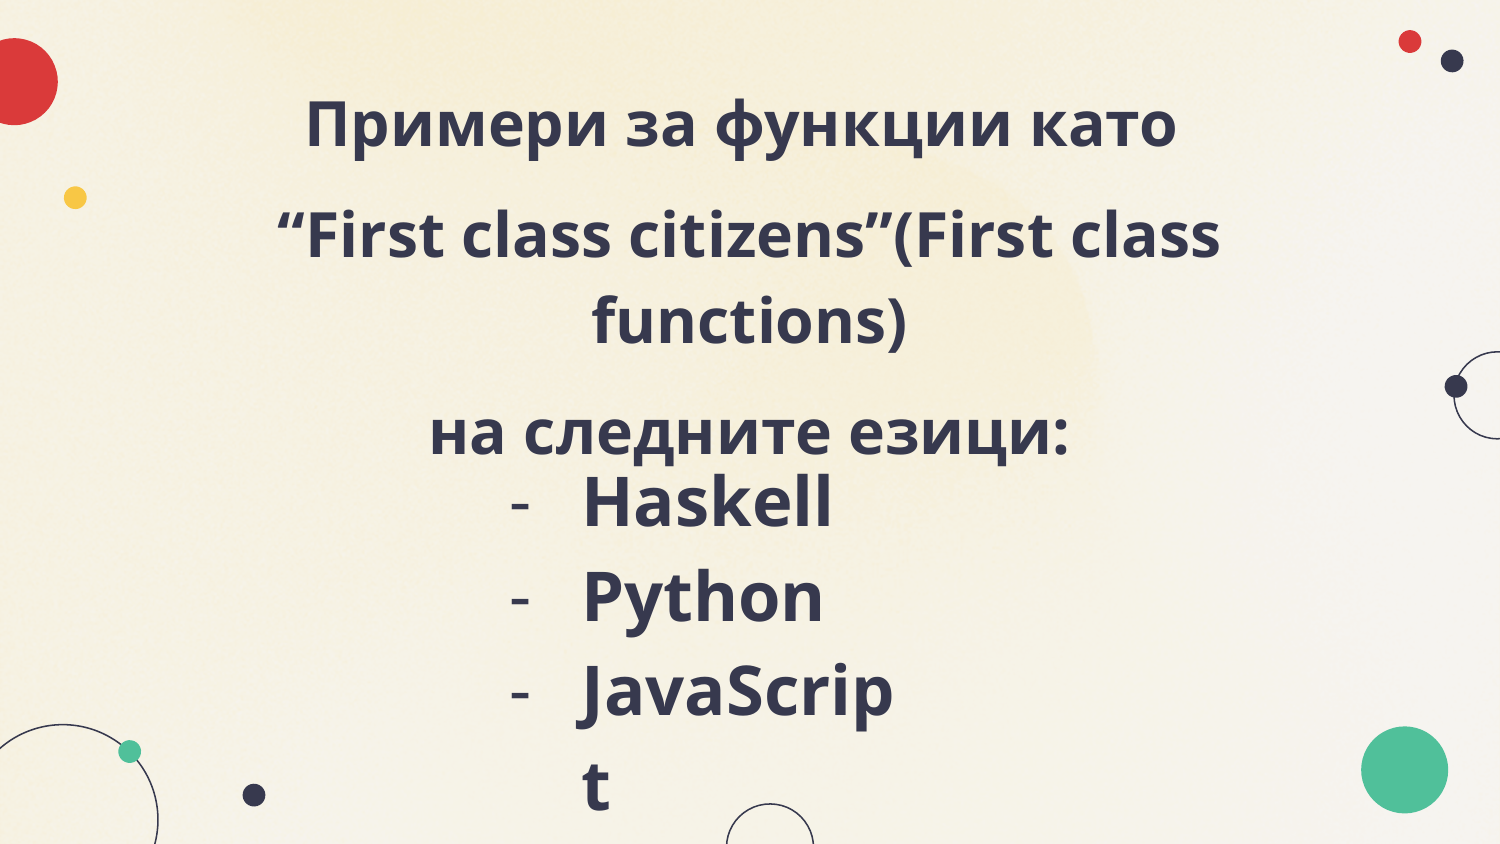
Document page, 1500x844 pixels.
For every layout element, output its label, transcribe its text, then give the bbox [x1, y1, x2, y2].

text_box [1444, 375, 1468, 398]
text_box Примери за функции като “First class citizens”(First class functions) на следните езици: [116, 57, 1384, 482]
text_box [1454, 351, 1500, 439]
text_box [1398, 30, 1422, 53]
text_box [63, 186, 87, 210]
text_box [0, 0, 1500, 844]
text_box Haskell Python JavaScript [491, 430, 938, 840]
text_box [118, 740, 142, 763]
